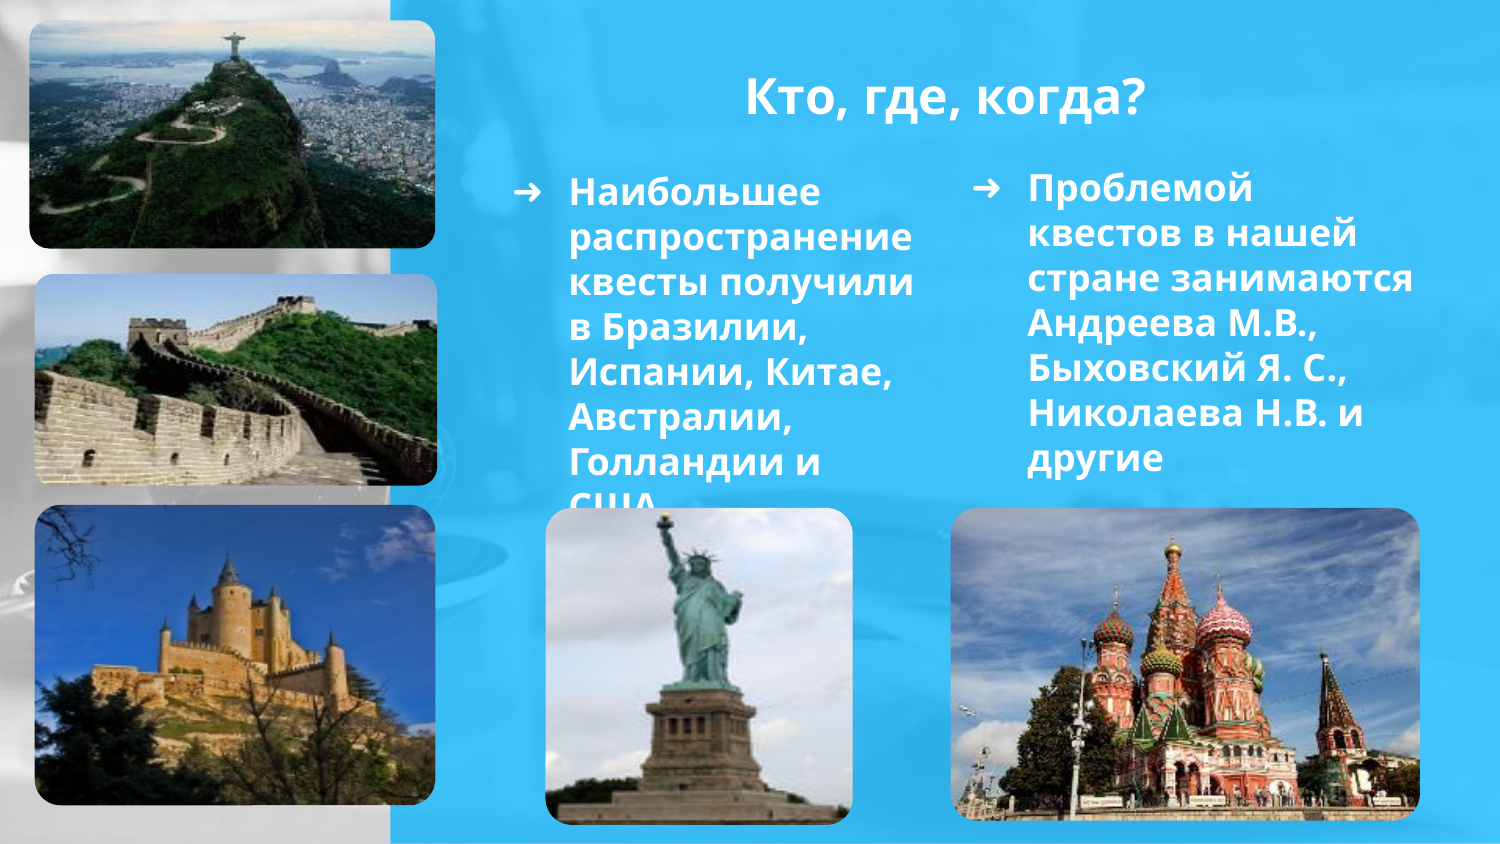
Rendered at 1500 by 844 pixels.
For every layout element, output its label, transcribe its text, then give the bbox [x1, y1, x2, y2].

title Кто, где, когда? [476, 49, 1415, 133]
list Наибольшее распространение квесты получили в Бразилии, Испании, Китае, Австралии, Голландии и США [478, 153, 935, 666]
picture [29, 0, 1500, 844]
list Проблемой квестов в нашей стране занимаются Андреева М.В., Быховский Я. С., Николаева Н.В. и другие [937, 148, 1434, 662]
